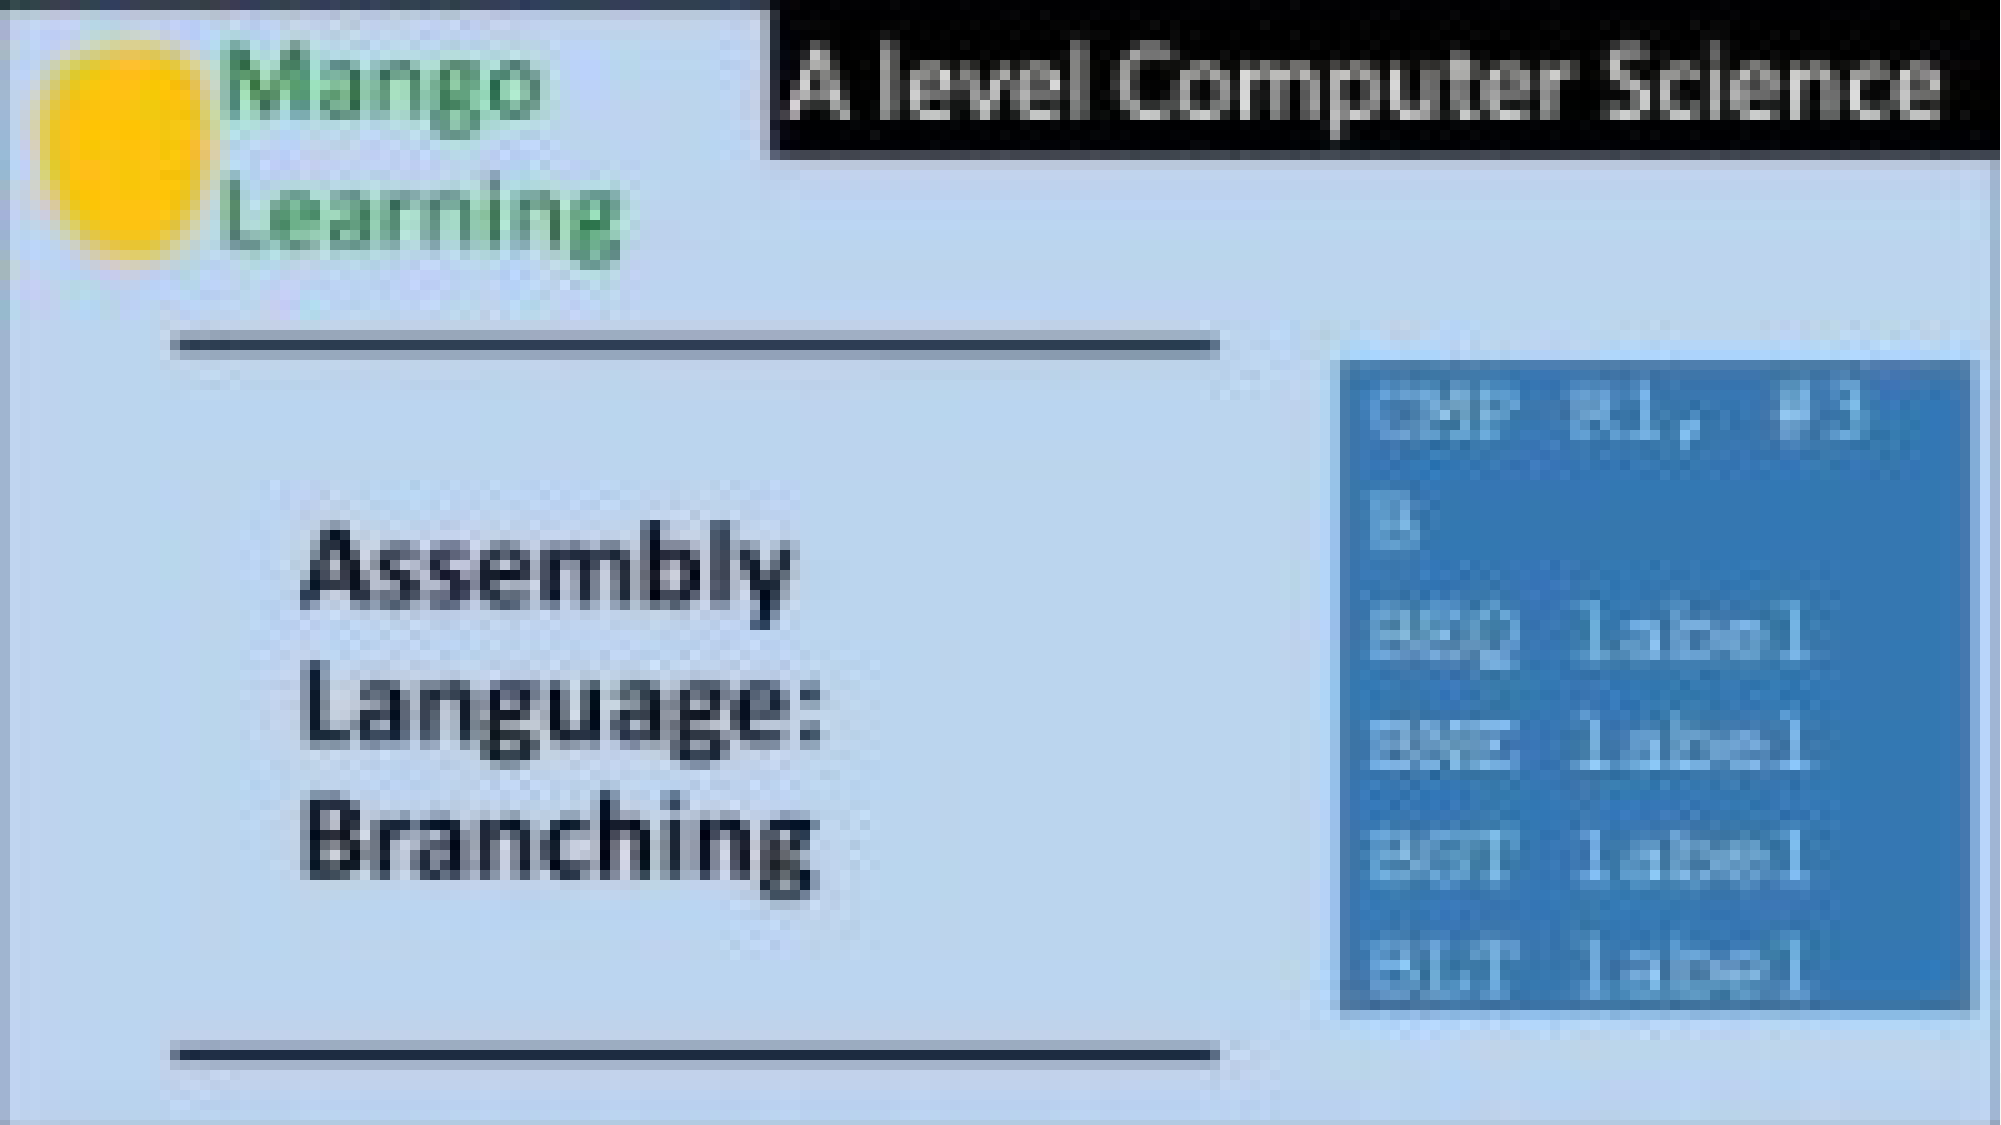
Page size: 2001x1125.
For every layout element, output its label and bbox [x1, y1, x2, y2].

list [0, 0, 2000, 1125]
